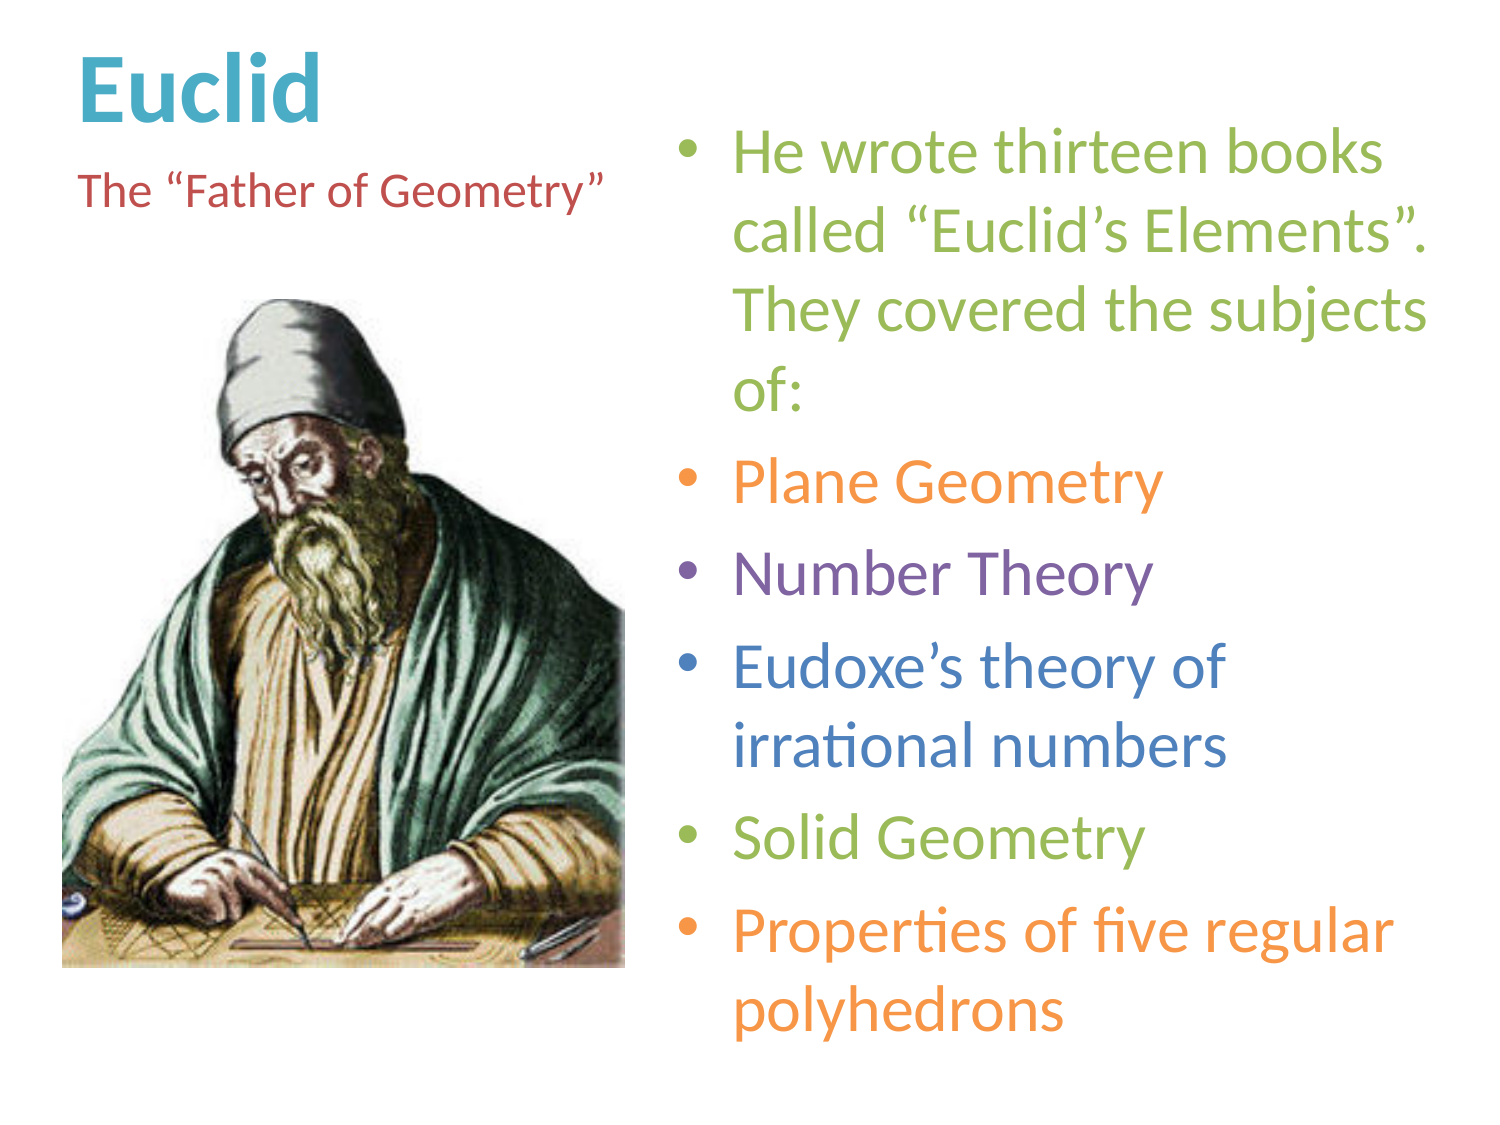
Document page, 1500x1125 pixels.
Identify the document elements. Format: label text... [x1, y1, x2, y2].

list He wrote thirteen books called “Euclid’s Elements”. They covered the subjects of: Plane Geometry Number Theory Eudoxe’s theory of irrational numbers Solid Geometry Properties of five regular polyhedrons [661, 99, 1500, 1061]
text_box The “Father of Geometry” [62, 149, 713, 225]
title Euclid [62, 44, 556, 149]
picture [62, 299, 626, 968]
